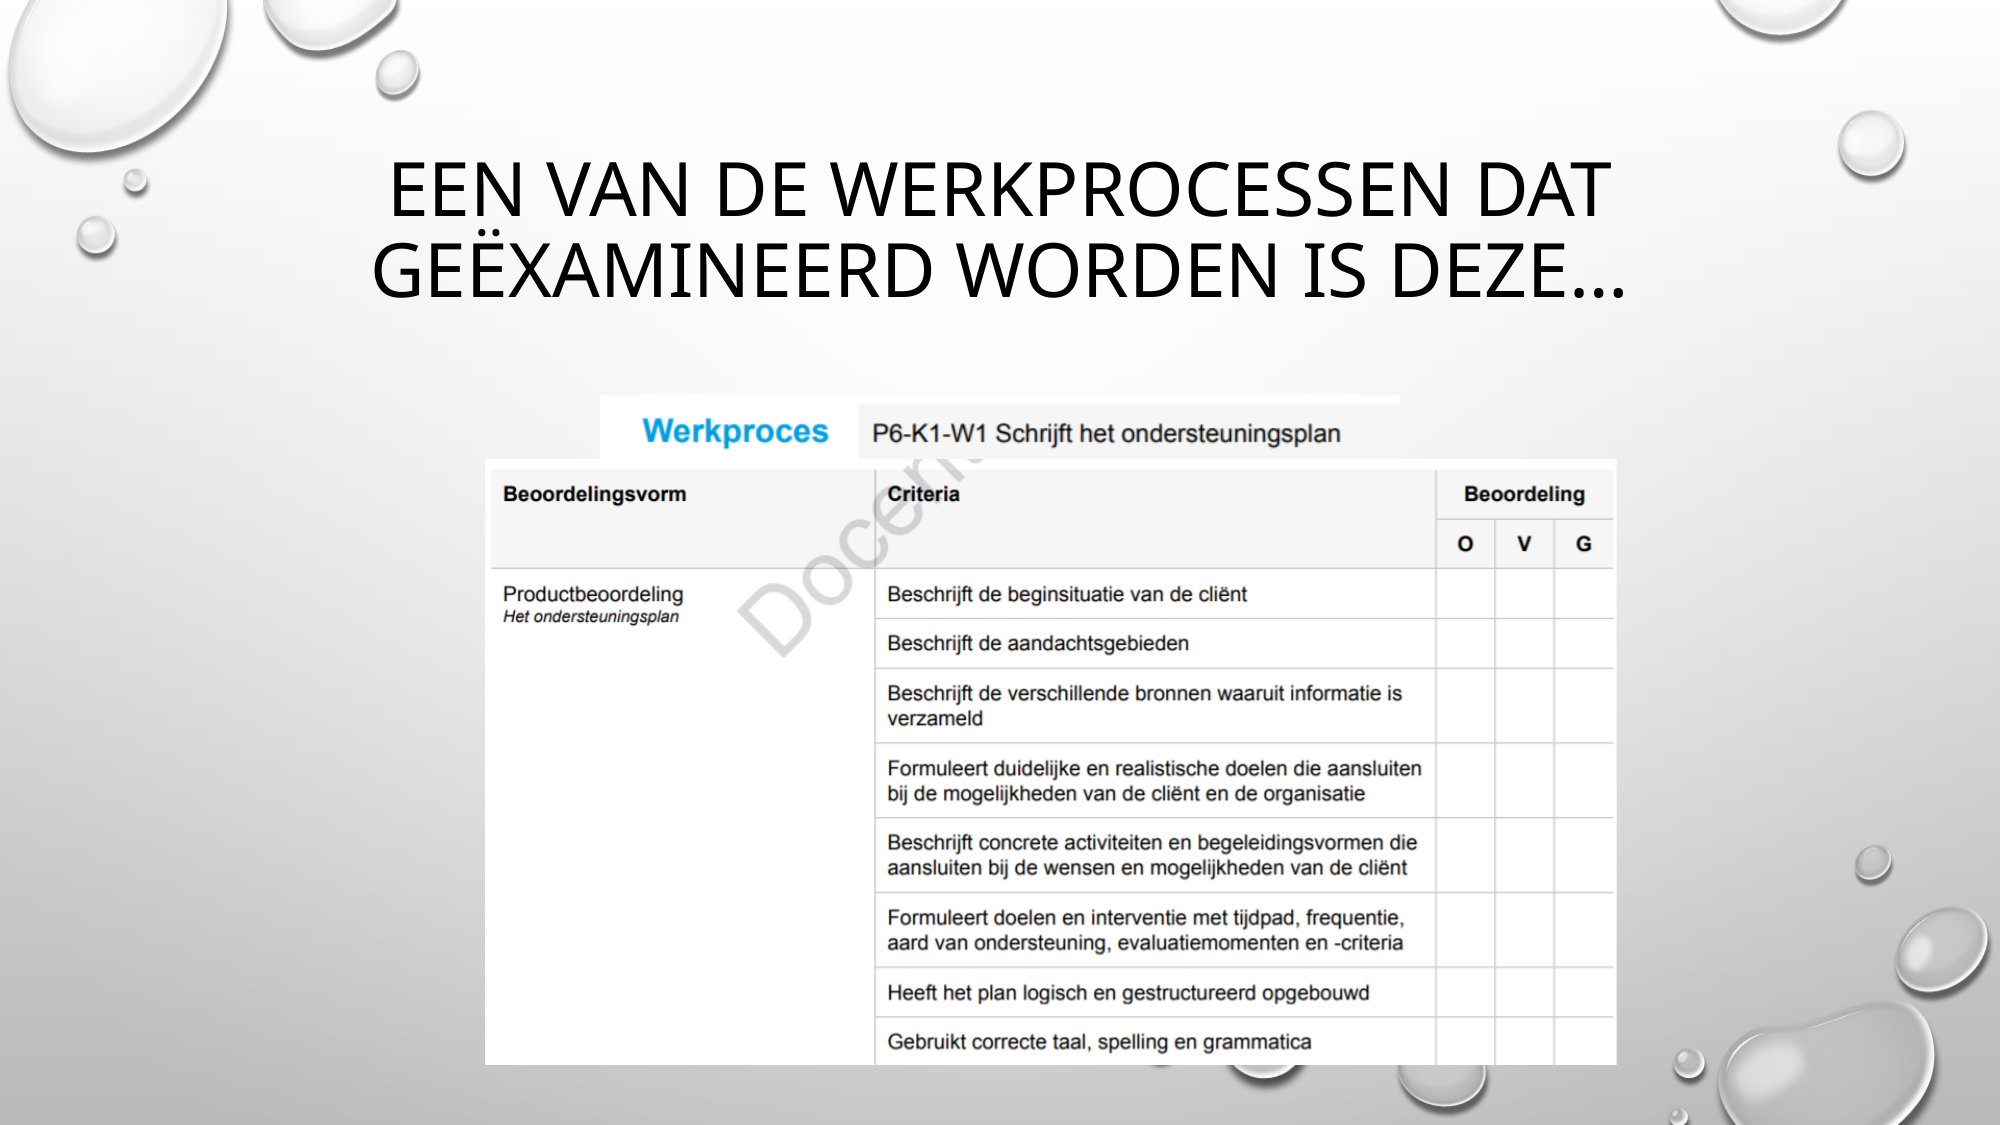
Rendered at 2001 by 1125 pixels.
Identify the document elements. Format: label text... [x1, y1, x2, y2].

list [599, 394, 1401, 457]
title Een van de werkprocessen dat geëxamineerd worden is deze… [149, 101, 1851, 364]
picture [0, 0, 2000, 1125]
